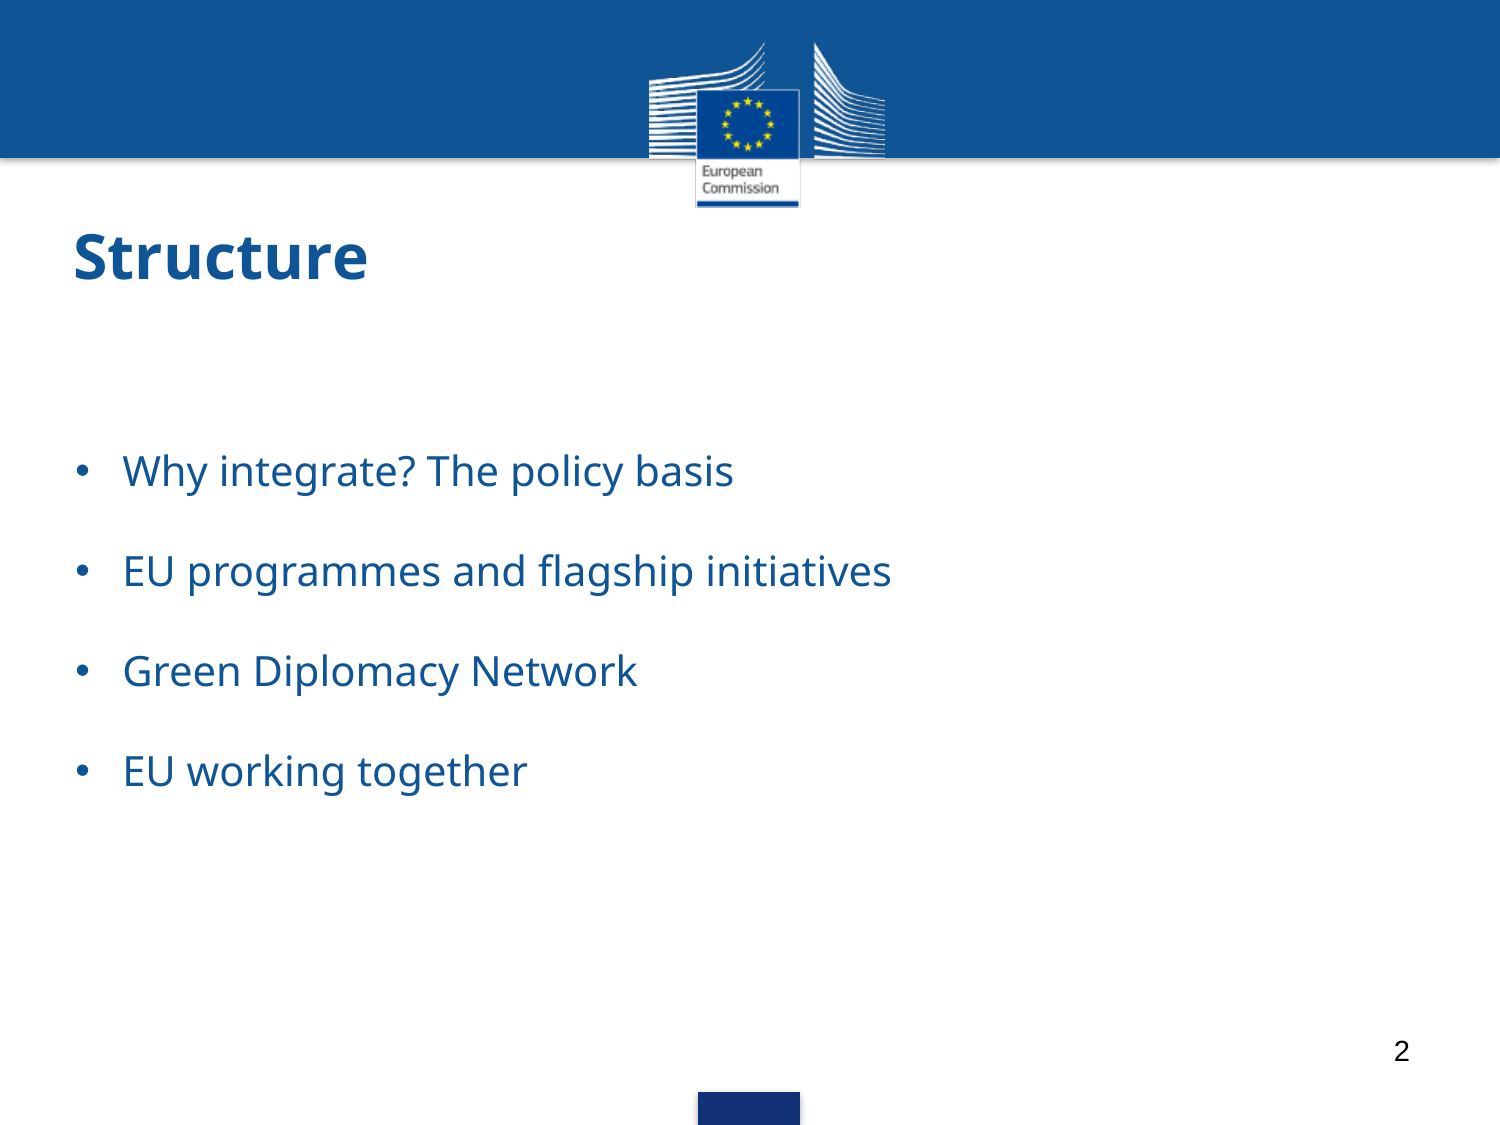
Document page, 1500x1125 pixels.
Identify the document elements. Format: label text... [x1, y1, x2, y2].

picture [649, 42, 885, 153]
slide_number 2 [1074, 1024, 1426, 1103]
text_box Why integrate? The policy basis EU programmes and flagship initiatives Green Diplomacy Network EU working together [60, 387, 1500, 963]
title Structure [0, 153, 1350, 356]
